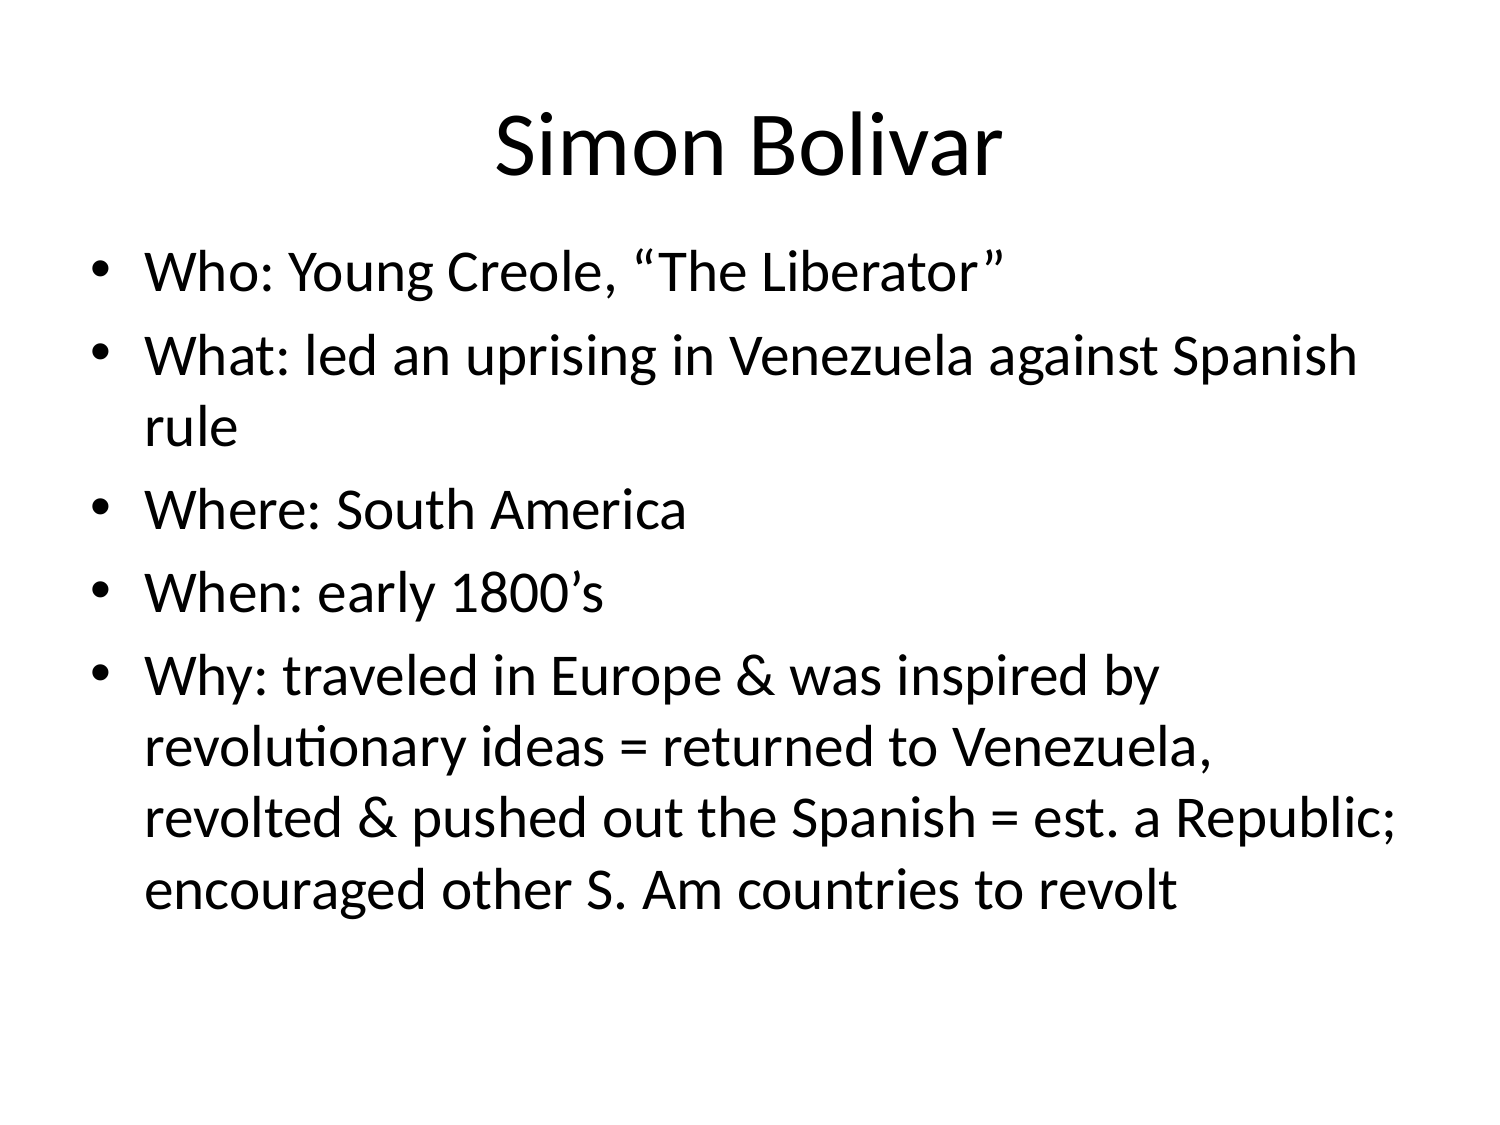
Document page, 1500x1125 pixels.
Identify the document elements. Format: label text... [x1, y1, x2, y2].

list Who: Young Creole, “The Liberator” What: led an uprising in Venezuela against Spanish rule Where: South America When: early 1800’s Why: traveled in Europe & was inspired by revolutionary ideas = returned to Venezuela, revolted & pushed out the Spanish = est. a Republic; encouraged other S. Am countries to revolt [75, 224, 1425, 1005]
title Simon Bolivar [75, 45, 1425, 224]
